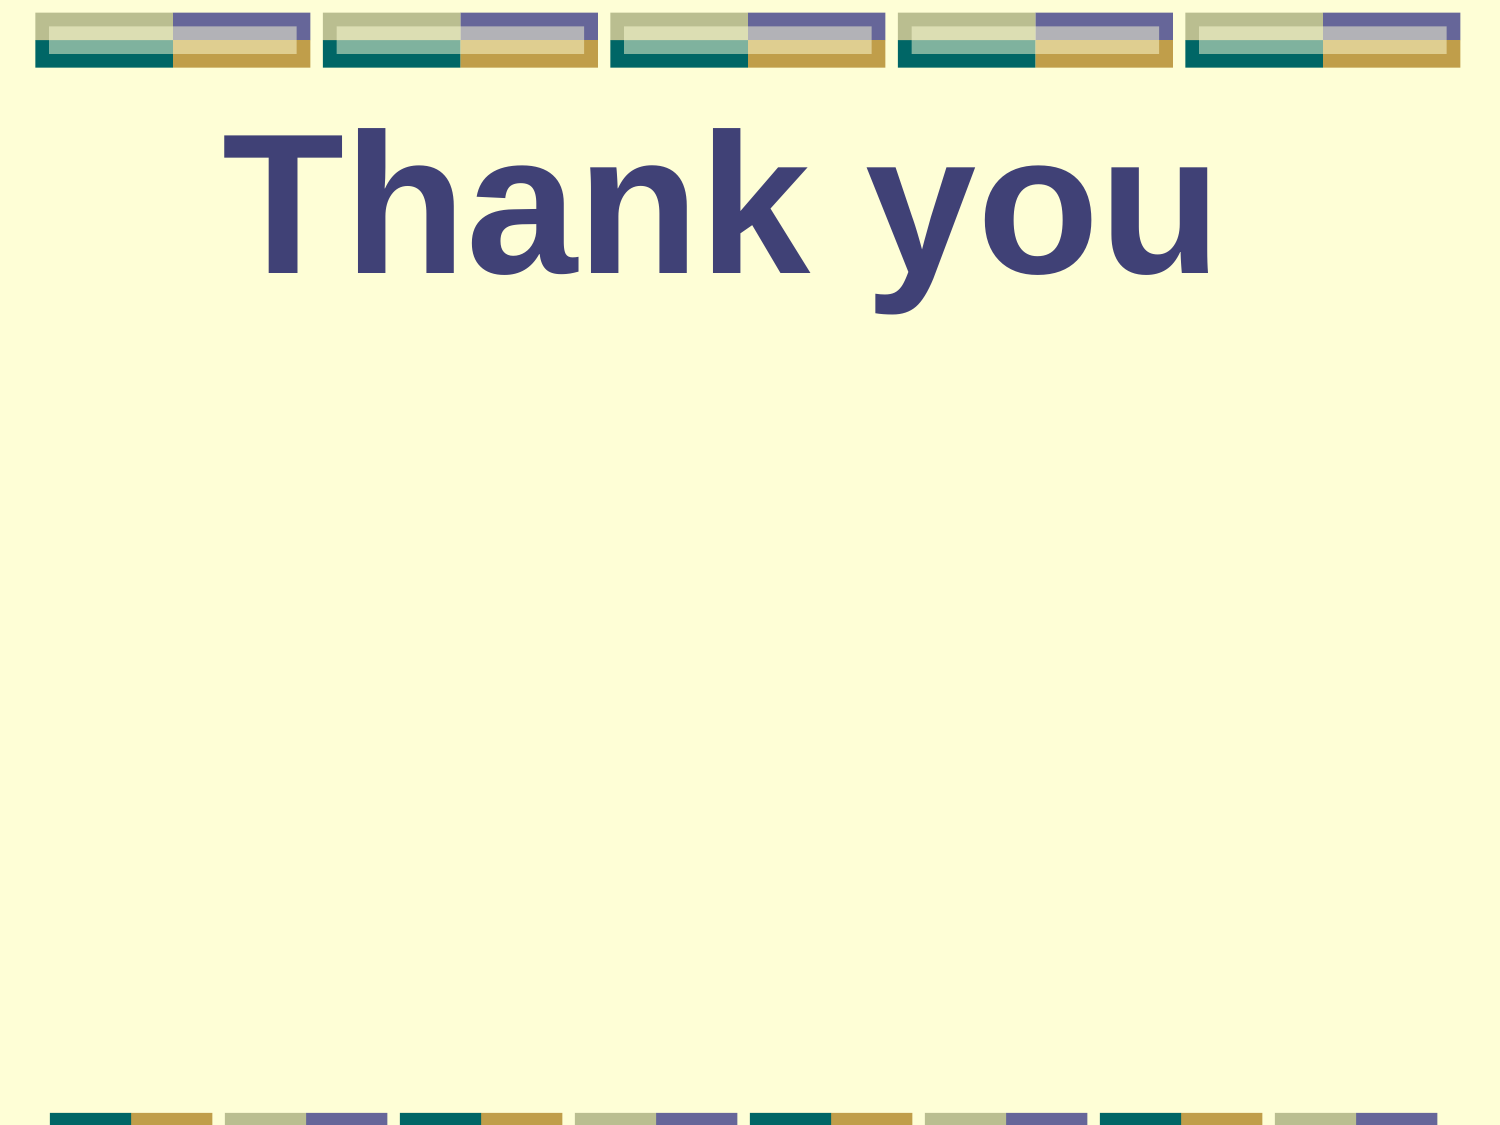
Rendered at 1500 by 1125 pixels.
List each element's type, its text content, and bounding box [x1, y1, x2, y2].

title Thank you [112, 99, 1388, 288]
